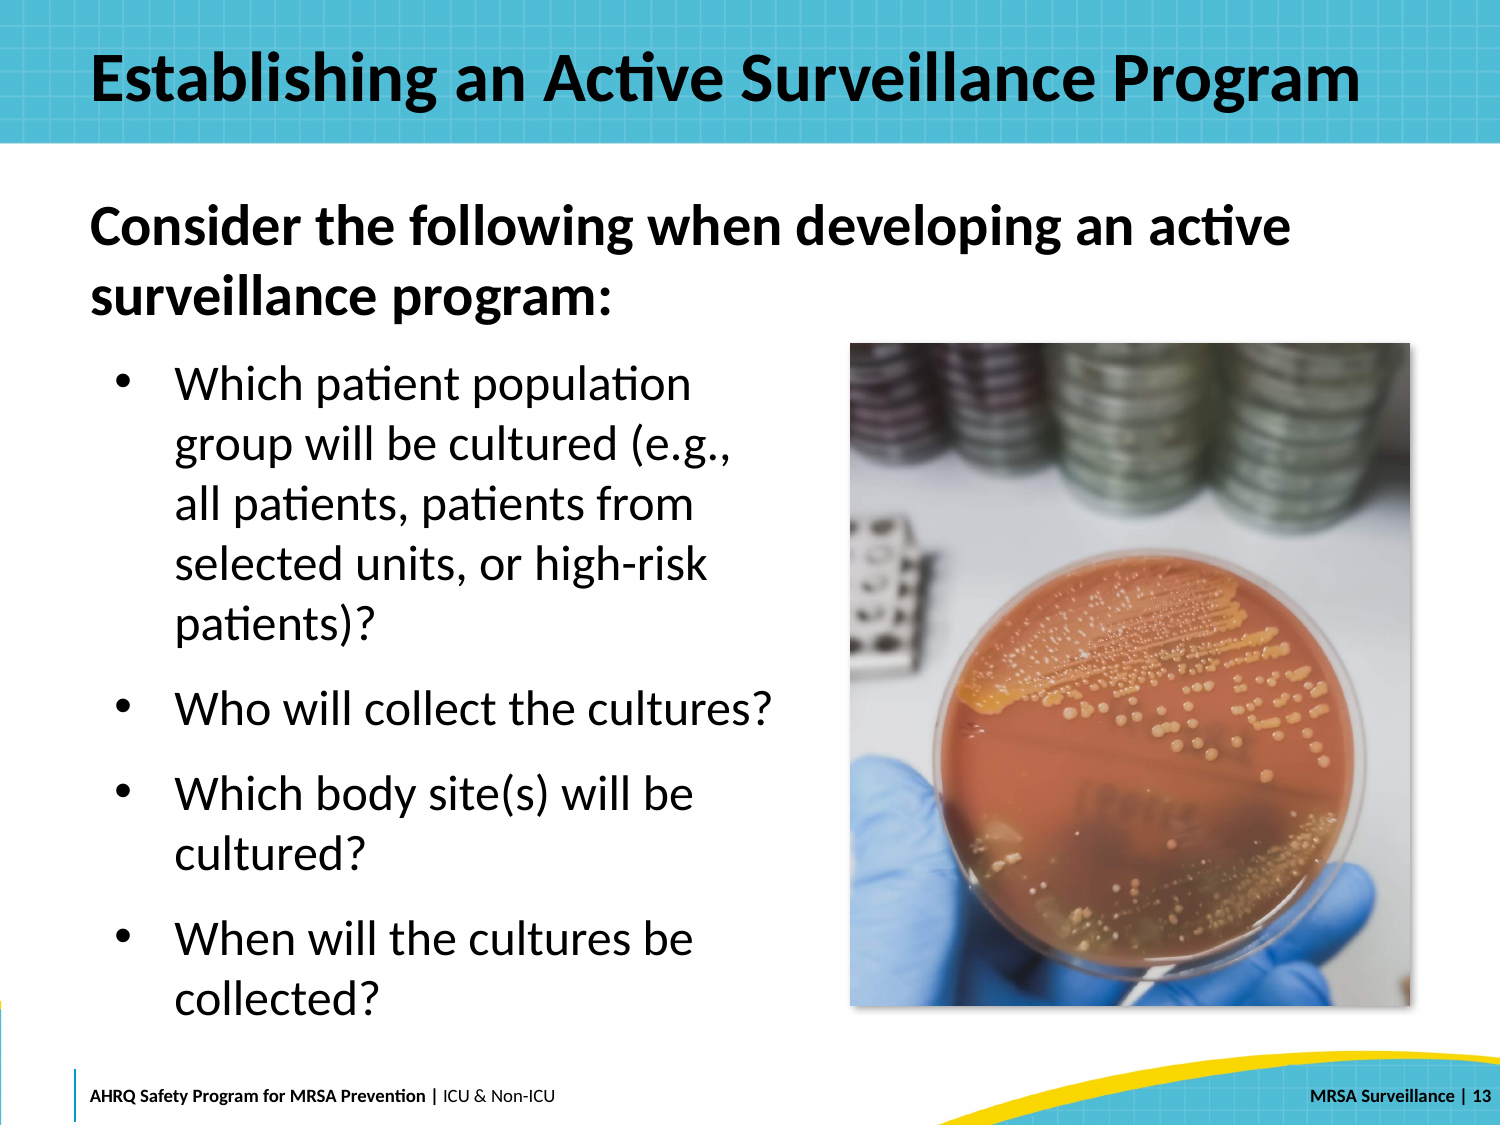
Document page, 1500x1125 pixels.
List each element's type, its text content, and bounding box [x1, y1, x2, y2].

title Establishing an Active Surveillance Program [75, 0, 1425, 150]
slide_number | 13 [1455, 1065, 1500, 1125]
picture [0, 0, 1500, 1125]
list Consider the following when developing an active surveillance program: [75, 179, 1425, 339]
list Which patient population group will be cultured (e.g., all patients, patients from selected units, or high-risk patients)? Who will collect the cultures? Which body site(s) will be cultured? When will the cultures be collected? [99, 343, 790, 1070]
